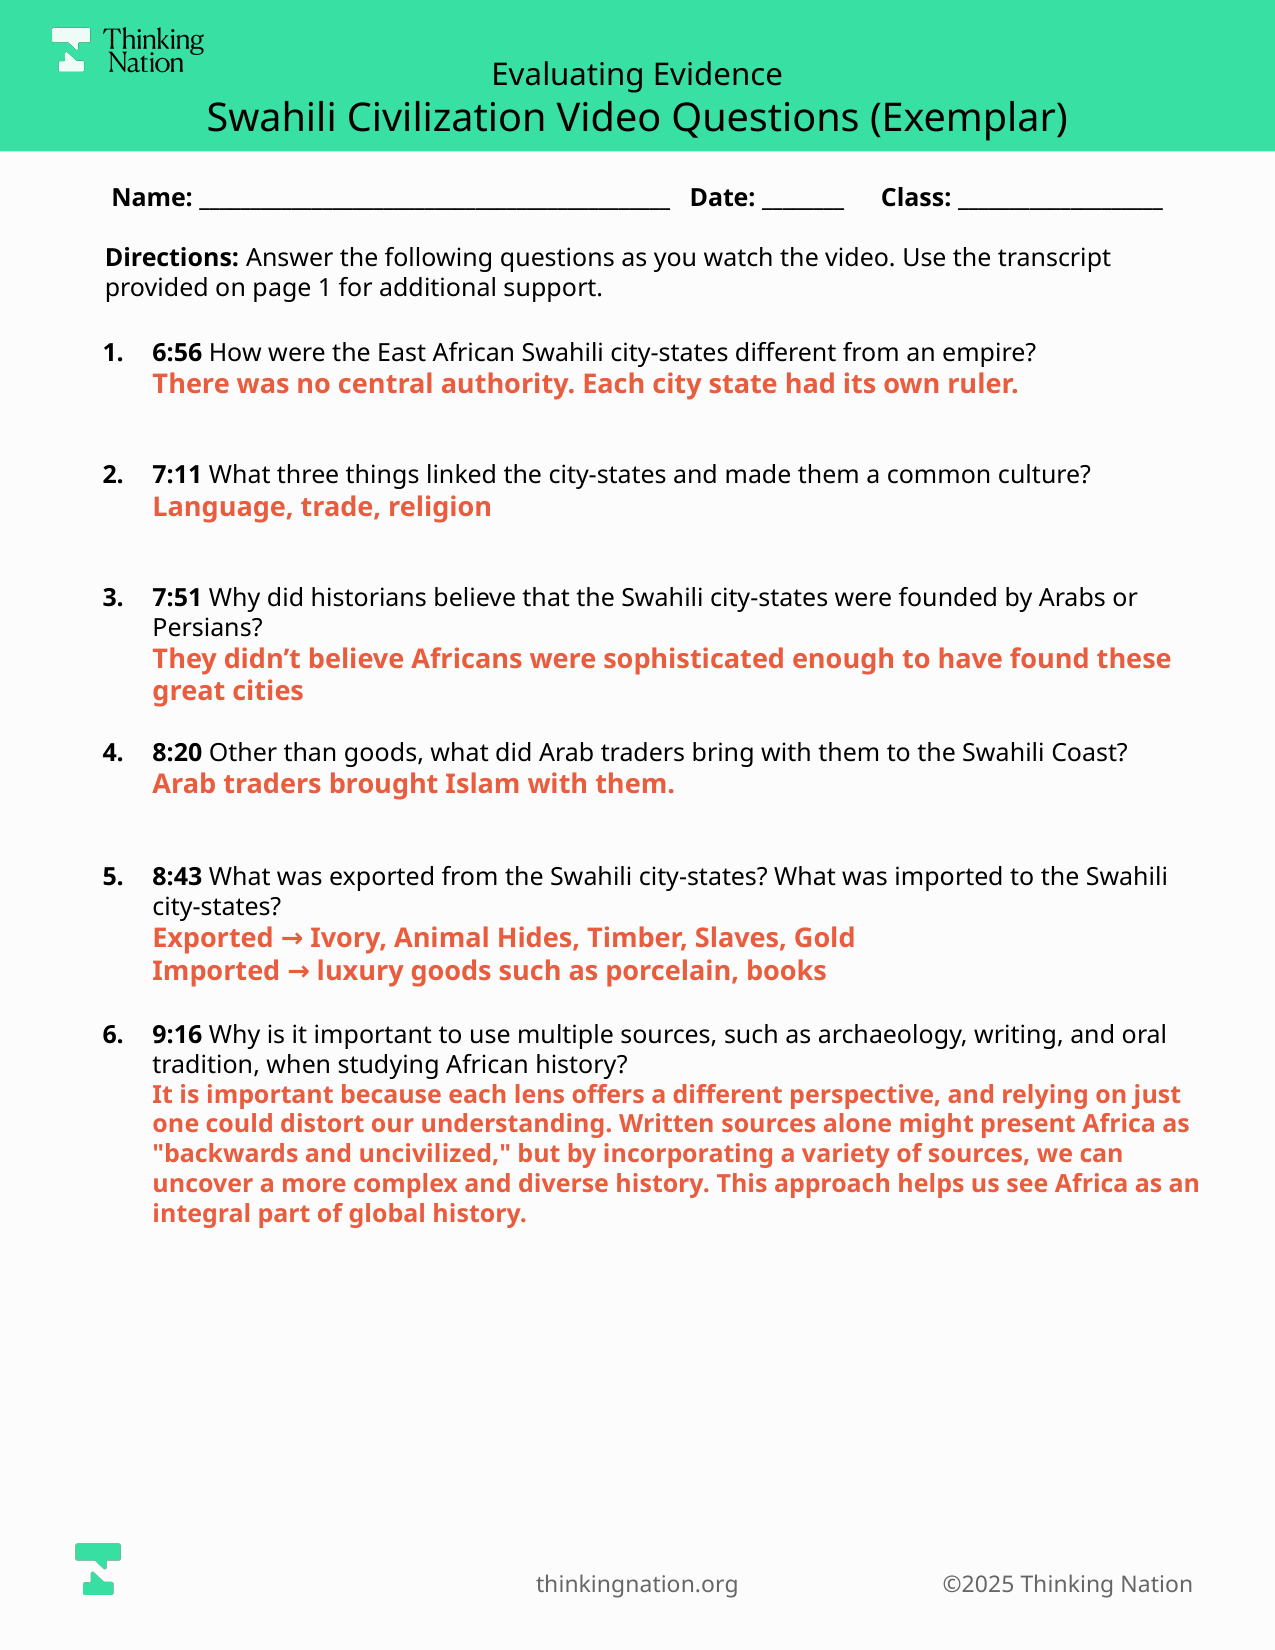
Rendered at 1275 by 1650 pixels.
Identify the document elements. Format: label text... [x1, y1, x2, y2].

text_box 6:56 How were the East African Swahili city-states different from an empire? There was no central authority. Each city state had its own ruler. 7:11 What three things linked the city-states and made them a common culture? Language, trade, religion 7:51 Why did historians believe that the Swahili city-states were founded by Arabs or Persians? They didn’t believe Africans were sophisticated enough to have found these great cities 8:20 Other than goods, what did Arab traders bring with them to the Swahili Coast? Arab traders brought Islam with them. 8:43 What was exported from the Swahili city-states? What was imported to the Swahili city-states? Exported → Ivory, Animal Hides, Timber, Slaves, Gold Imported → luxury goods such as porcelain, books 9:16 Why is it important to use multiple sources, such as archaeology, writing, and oral tradition, when studying African history? It is important because each lens offers a different perspective, and relying on just one could distort our understanding. Written sources alone might present Africa as "backwards and uncivilized," but by incorporating a variety of sources, we can uncover a more complex and diverse history. This approach helps us see Africa as an integral part of global history. [62, 321, 1224, 1243]
picture [35, 13, 210, 87]
text_box thinkingnation.org [486, 1553, 789, 1605]
picture [62, 1533, 134, 1605]
text_box Name: ______________________________________________ Date: ________ Class: ____________________ [35, 166, 1239, 227]
text_box Evaluating Evidence Swahili Civilization Video Questions (Exemplar) [0, 0, 1275, 152]
text_box ©2025 Thinking Nation [907, 1553, 1210, 1605]
text_box Directions: Answer the following questions as you watch the video. Use the transcript provided on page 1 for additional support. [89, 227, 1186, 317]
